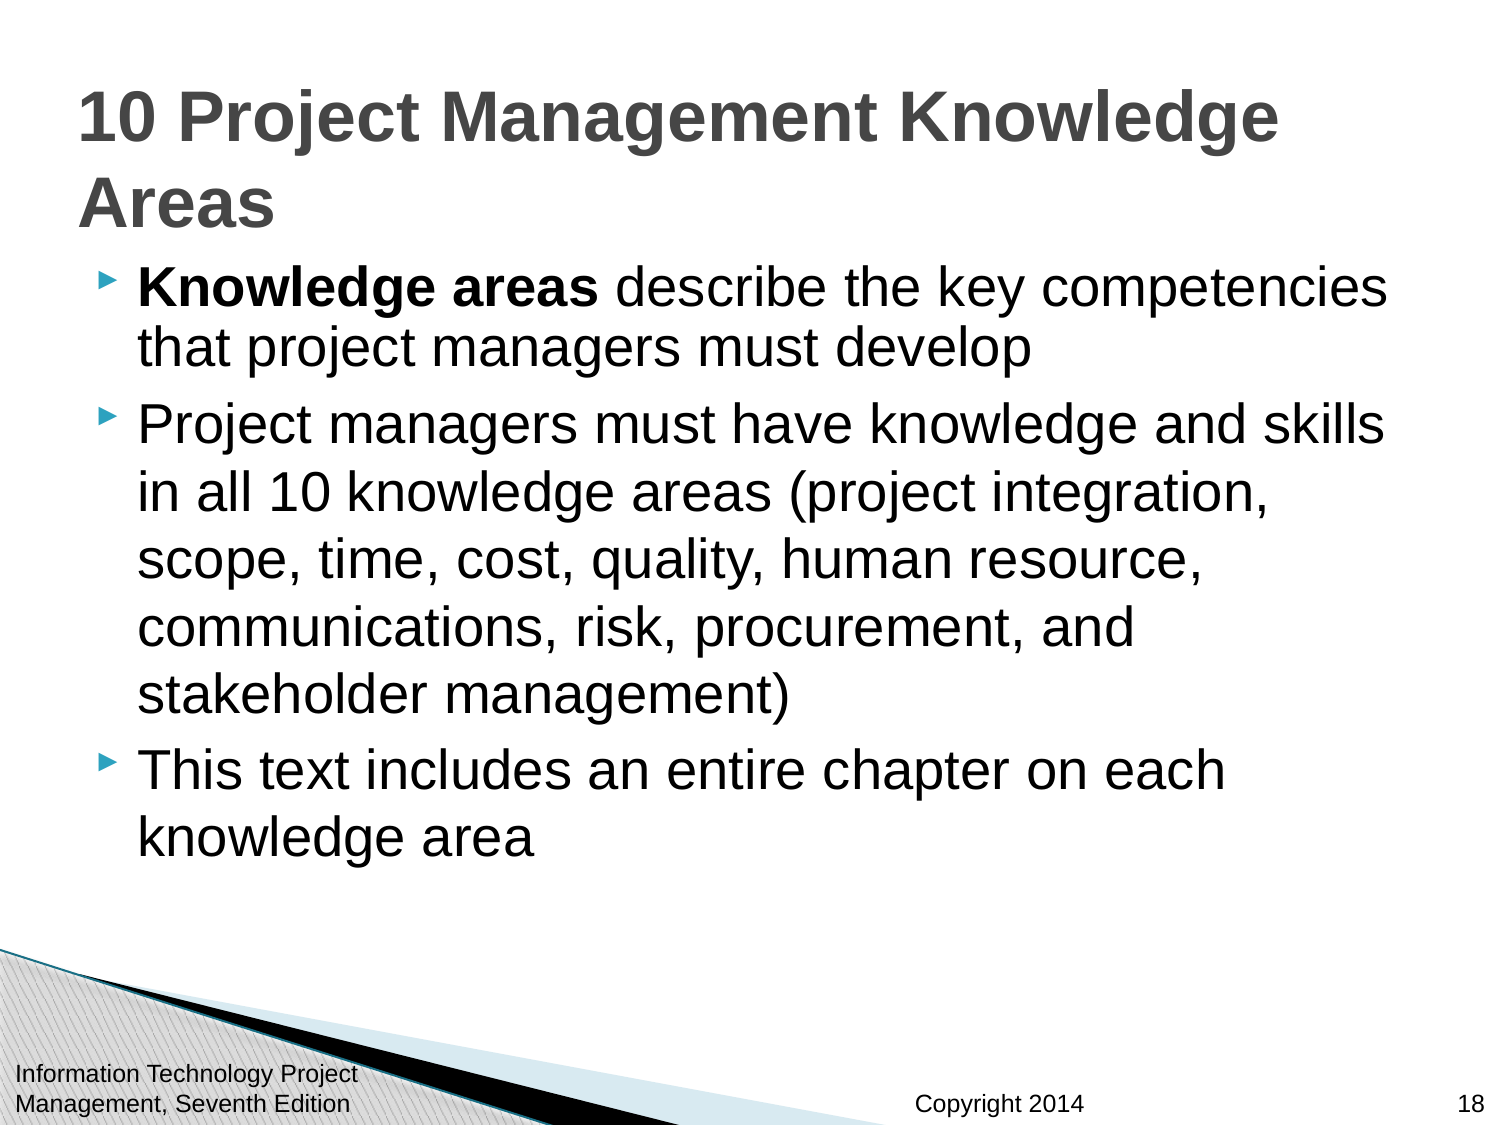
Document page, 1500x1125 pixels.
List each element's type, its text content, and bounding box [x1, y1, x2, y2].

footer Information Technology Project Management, Seventh Edition [0, 1065, 425, 1125]
list Knowledge areas describe the key competencies that project managers must develop Project managers must have knowledge and skills in all 10 knowledge areas (project integration, scope, time, cost, quality, human resource, communications, risk, procurement, and stakeholder management) This text includes an entire chapter on each knowledge area [62, 250, 1451, 1051]
title 10 Project Management Knowledge Areas [62, 62, 1463, 250]
slide_number 18 [1408, 1065, 1500, 1125]
